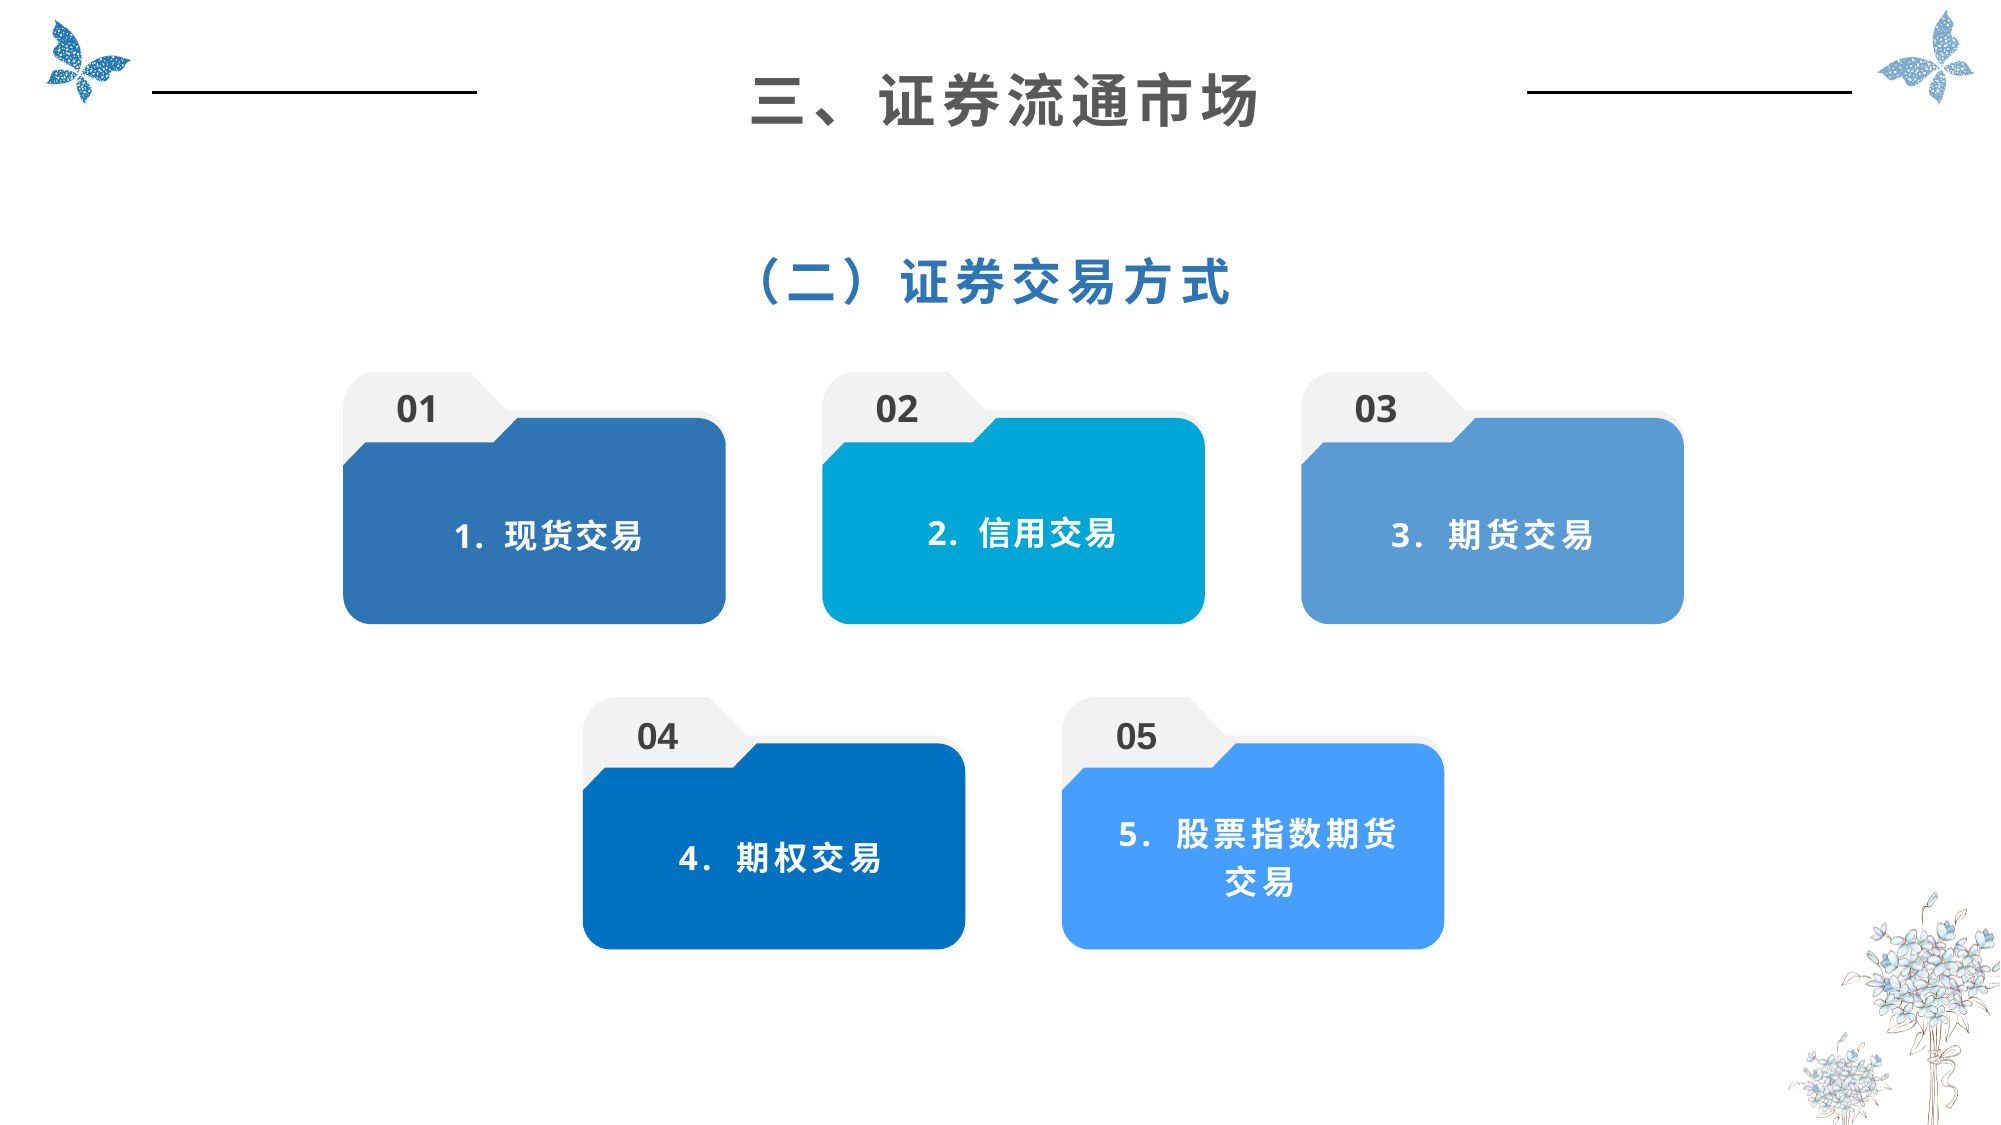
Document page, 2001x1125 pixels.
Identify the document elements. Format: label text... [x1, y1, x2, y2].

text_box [343, 371, 1684, 950]
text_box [151, 55, 1852, 142]
text_box （二）证券交易方式 [715, 243, 1246, 319]
picture [1788, 892, 2000, 1125]
